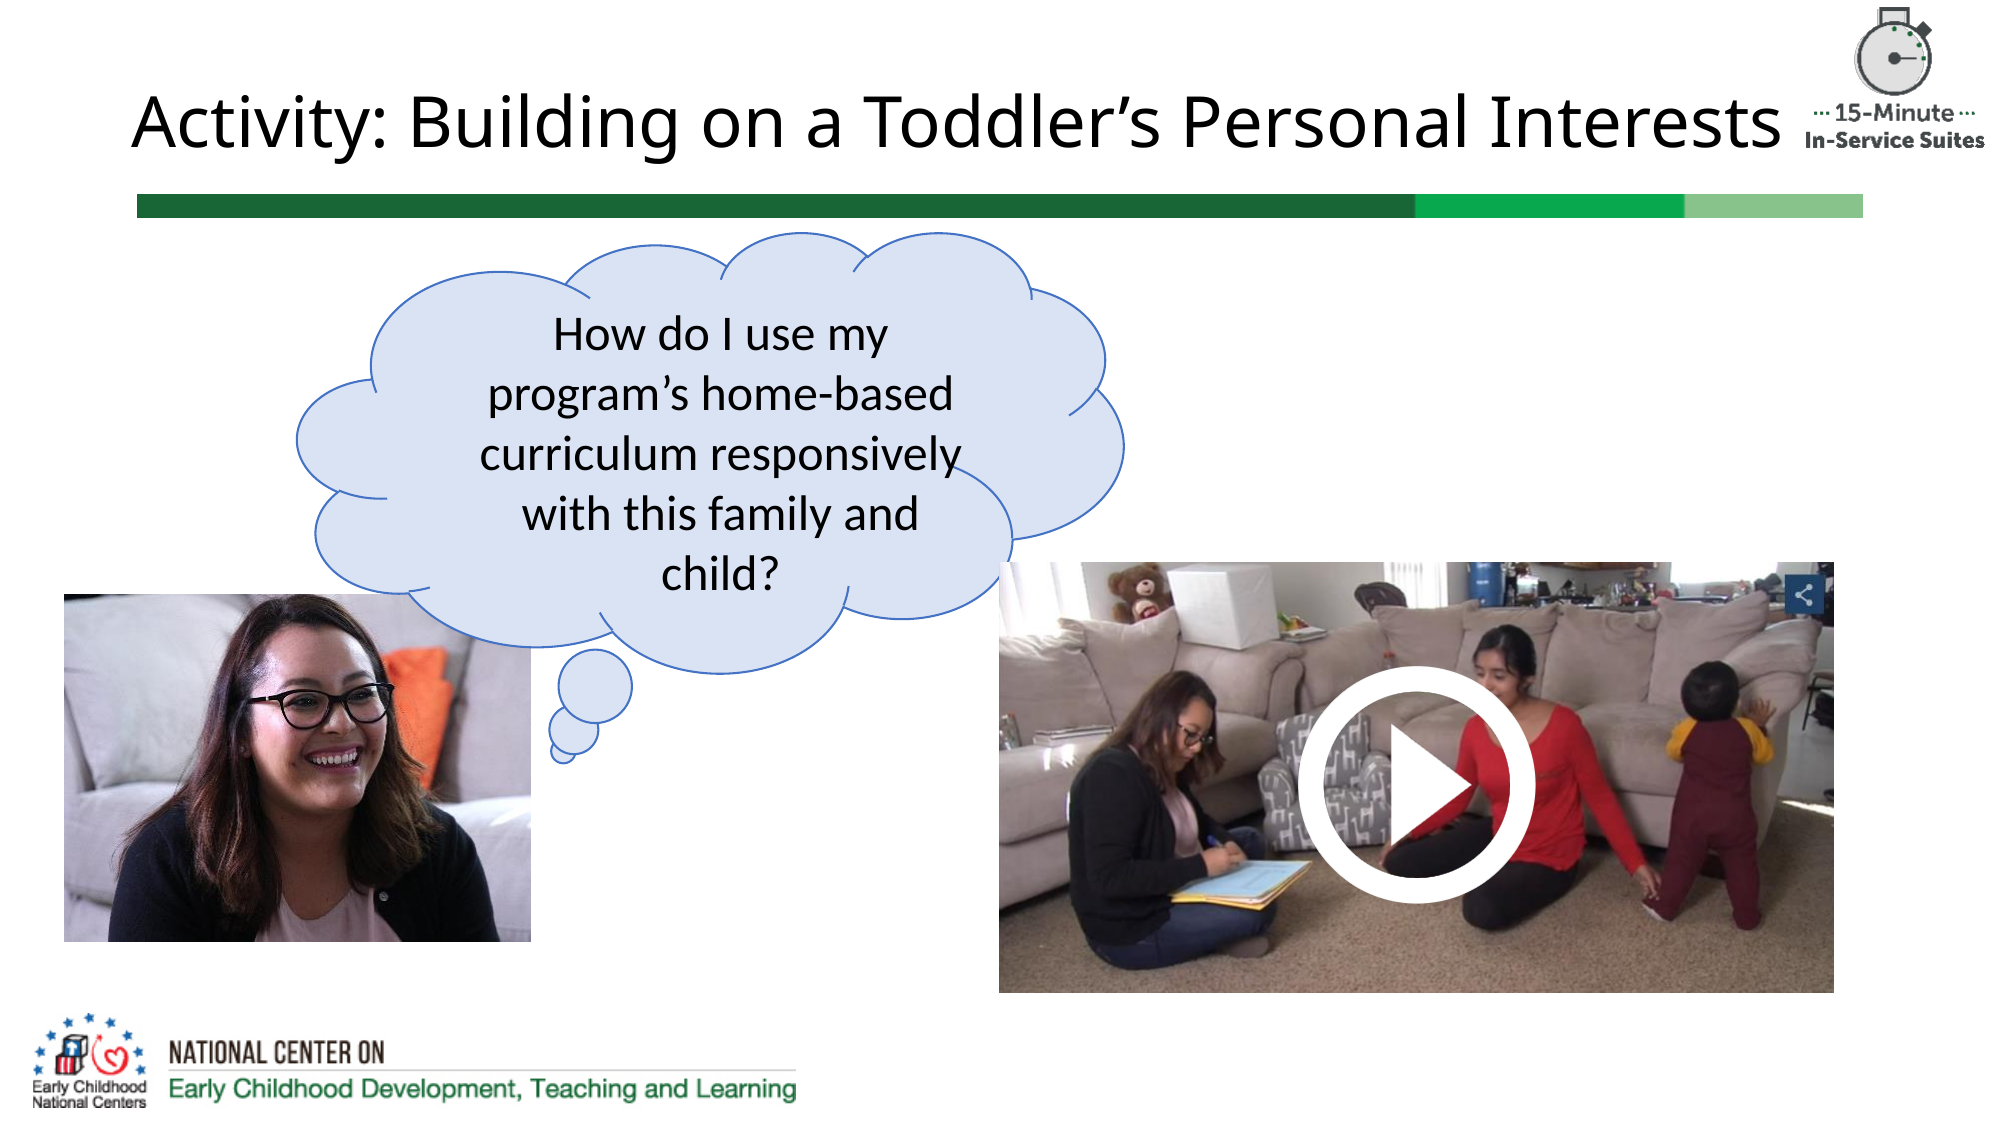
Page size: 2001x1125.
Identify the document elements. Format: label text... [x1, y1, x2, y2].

text_box [531, 608, 961, 675]
picture [999, 562, 1834, 993]
picture [1790, 0, 1999, 161]
text_box How do I use my program’s home-based curriculum responsively with this family and child? [462, 292, 980, 608]
text_box [548, 648, 633, 765]
title Activity: Building on a Toddler’s Personal Interests [116, 45, 1842, 204]
picture [137, 194, 1863, 218]
picture [33, 1013, 796, 1108]
text_box [295, 232, 1125, 598]
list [64, 594, 531, 977]
